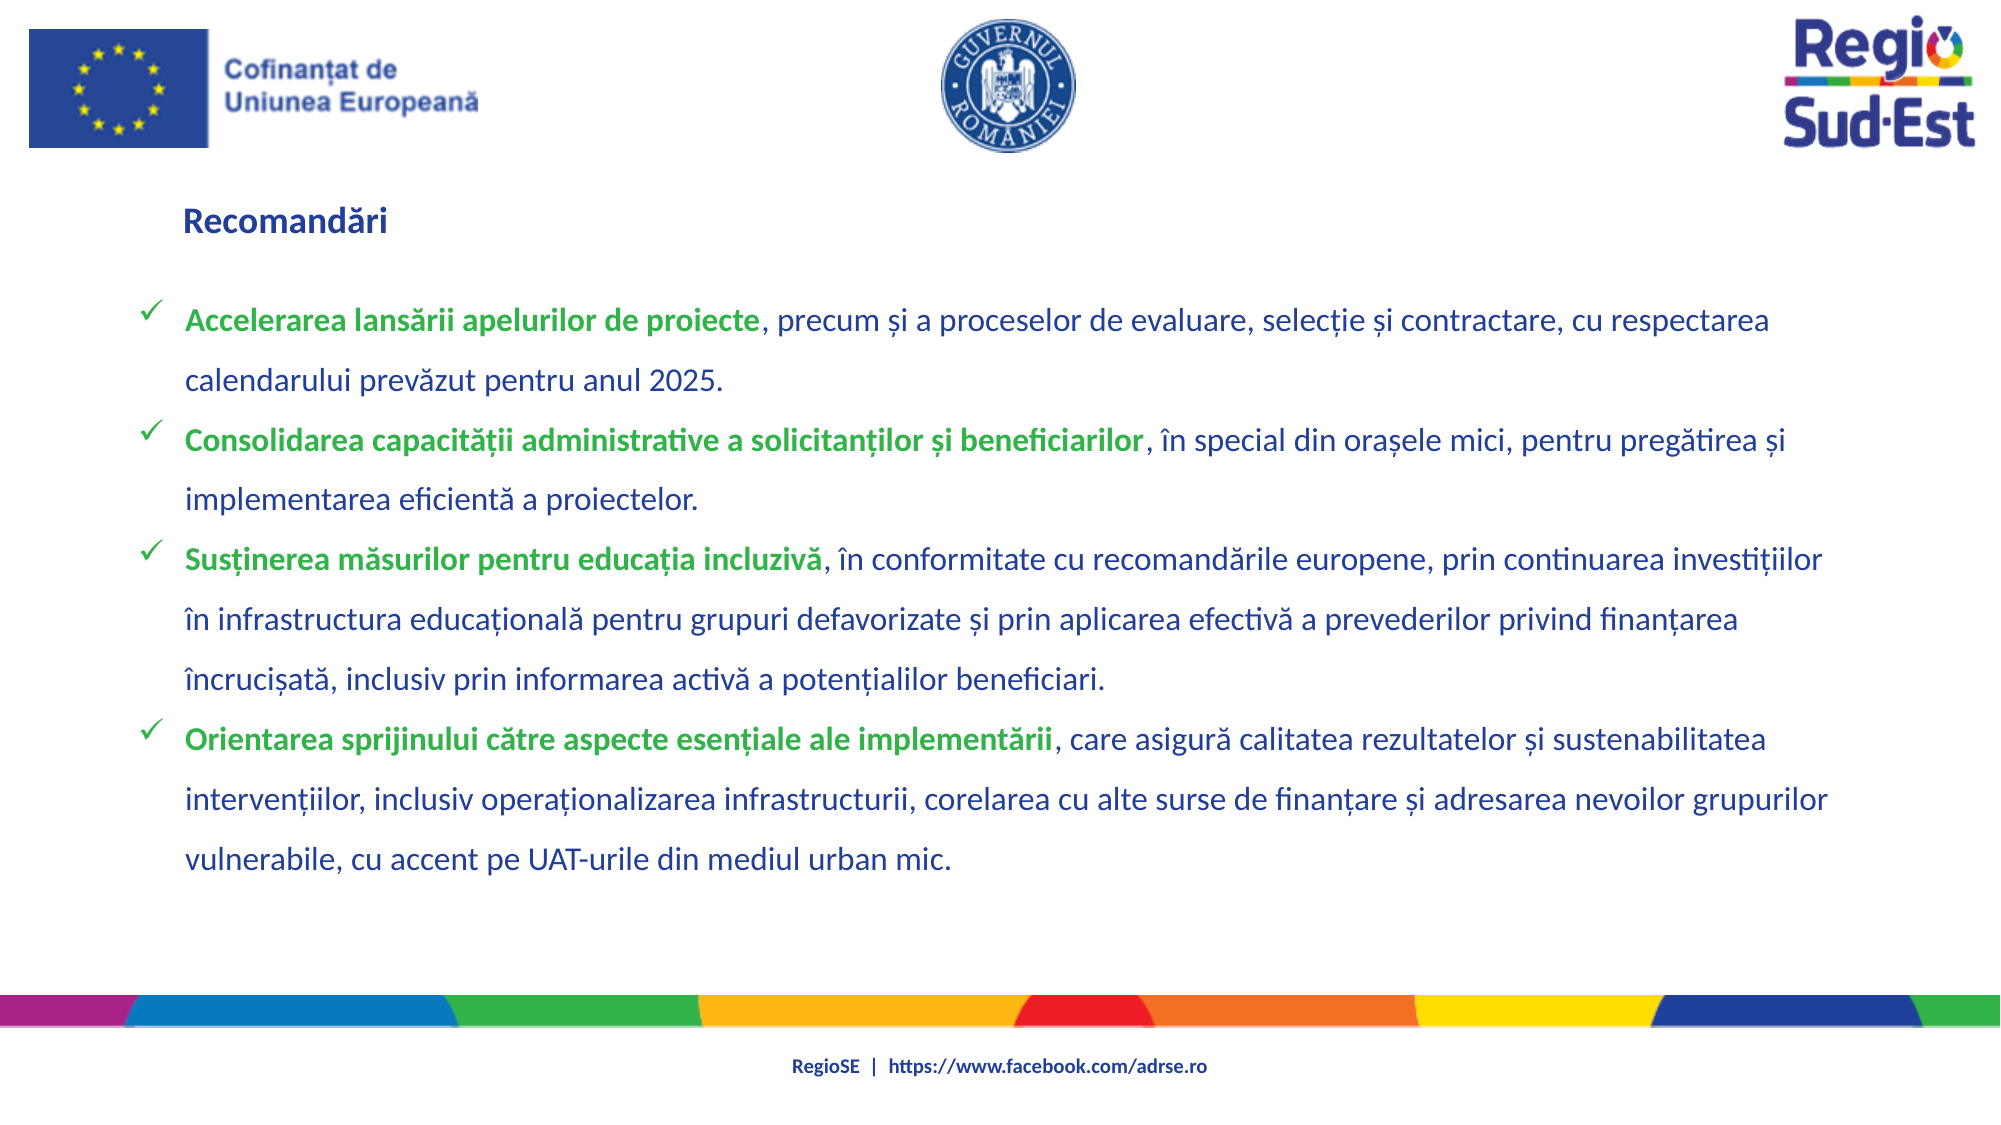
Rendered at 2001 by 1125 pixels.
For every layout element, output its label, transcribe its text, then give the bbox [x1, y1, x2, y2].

text_box RegioSE | https://www.facebook.com/adrse.ro [776, 1029, 1223, 1085]
picture [941, 19, 1076, 153]
picture [1759, 0, 2000, 220]
text_box Recomandări [168, 188, 1268, 249]
text_box Accelerarea lansării apelurilor de proiecte, precum și a proceselor de evaluare, selecție și contractare, cu respectarea calendarului prevăzut pentru anul 2025. Consolidarea capacității administrative a solicitanților și beneficiarilor, în special din orașele mici, pentru pregătirea și implementarea eficientă a proiectelor. Susținerea măsurilor pentru educația incluzivă, în conformitate cu recomandările europene, prin continuarea investițiilor în infrastructura educațională pentru grupuri defavorizate și prin aplicarea efectivă a prevederilor privind finanțarea încrucișată, inclusiv prin informarea activă a potențialilor beneficiari. Orientarea sprijinului către aspecte esențiale ale implementării, care asigură calitatea rezultatelor și sustenabilitatea intervențiilor, inclusiv operaționalizarea infrastructurii, corelarea cu alte surse de finanțare și adresarea nevoilor grupurilor vulnerabile, cu accent pe UAT-urile din mediul urban mic. [123, 270, 1867, 885]
picture [28, 28, 478, 148]
picture [0, 995, 2000, 1029]
